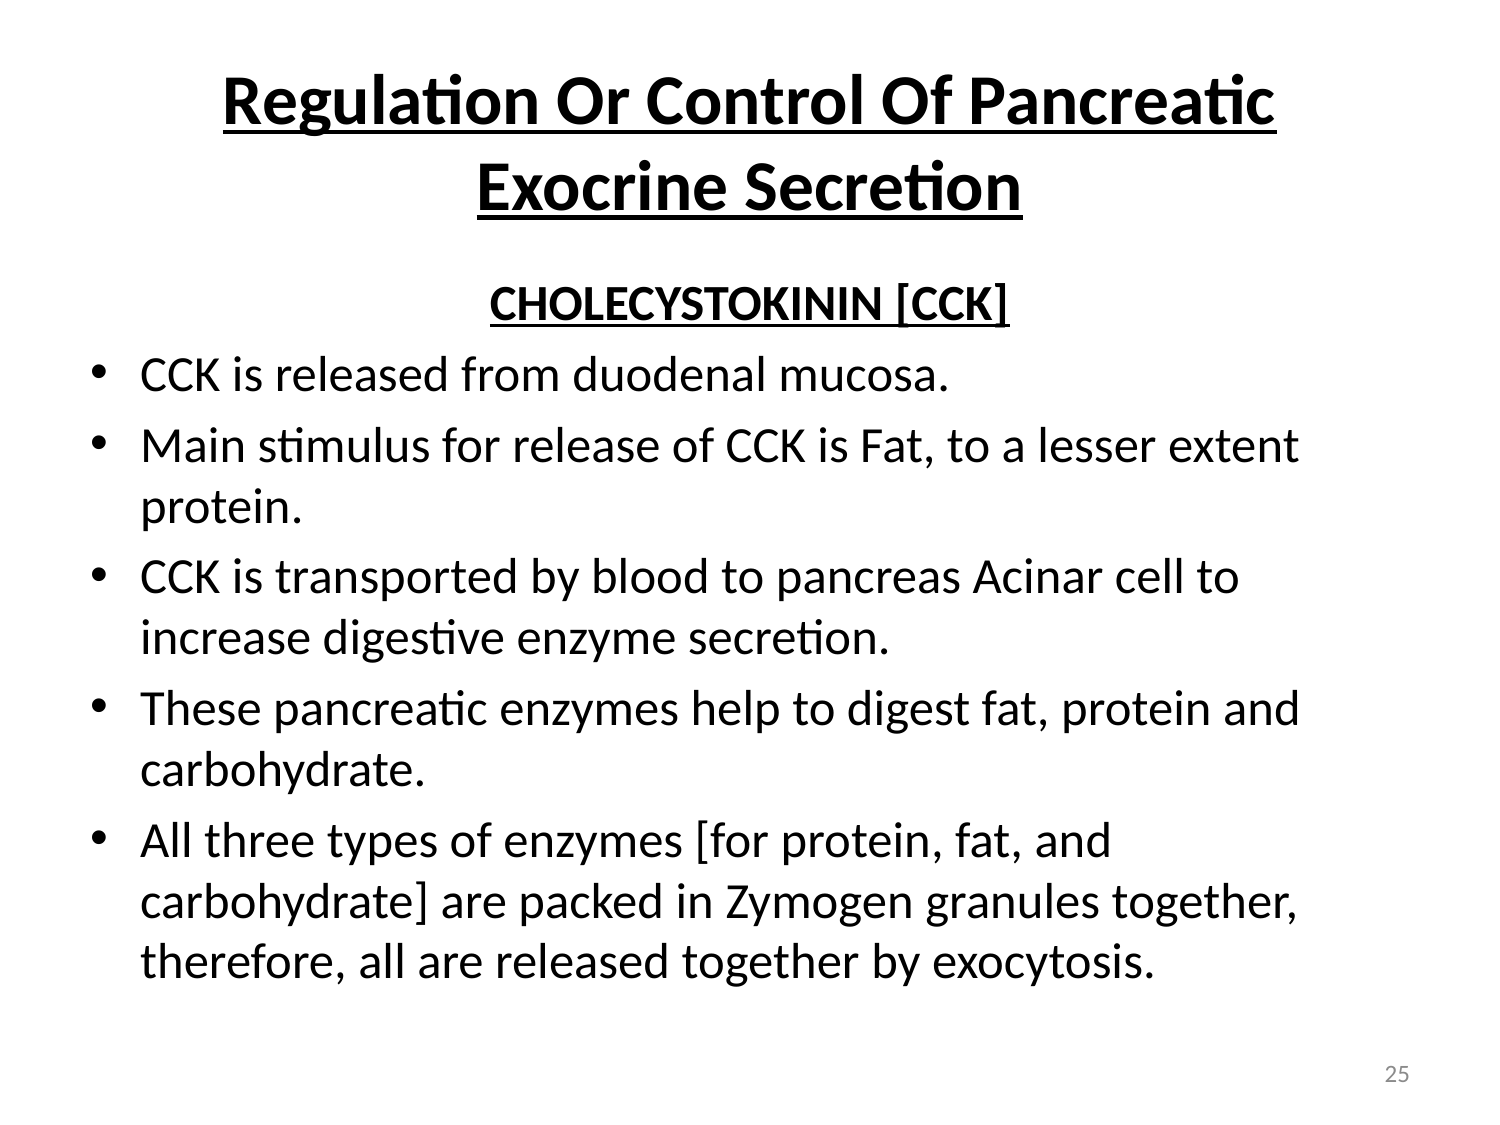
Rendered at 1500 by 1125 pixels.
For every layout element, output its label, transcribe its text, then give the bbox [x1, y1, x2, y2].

title Regulation Or Control Of Pancreatic Exocrine Secretion [75, 45, 1425, 233]
slide_number 25 [1074, 1042, 1425, 1103]
list CHOLECYSTOKININ [CCK] CCK is released from duodenal mucosa. Main stimulus for release of CCK is Fat, to a lesser extent protein. CCK is transported by blood to pancreas Acinar cell to increase digestive enzyme secretion. These pancreatic enzymes help to digest fat, protein and carbohydrate. All three types of enzymes [for protein, fat, and carbohydrate] are packed in Zymogen granules together, therefore, all are released together by exocytosis. [75, 262, 1425, 1005]
